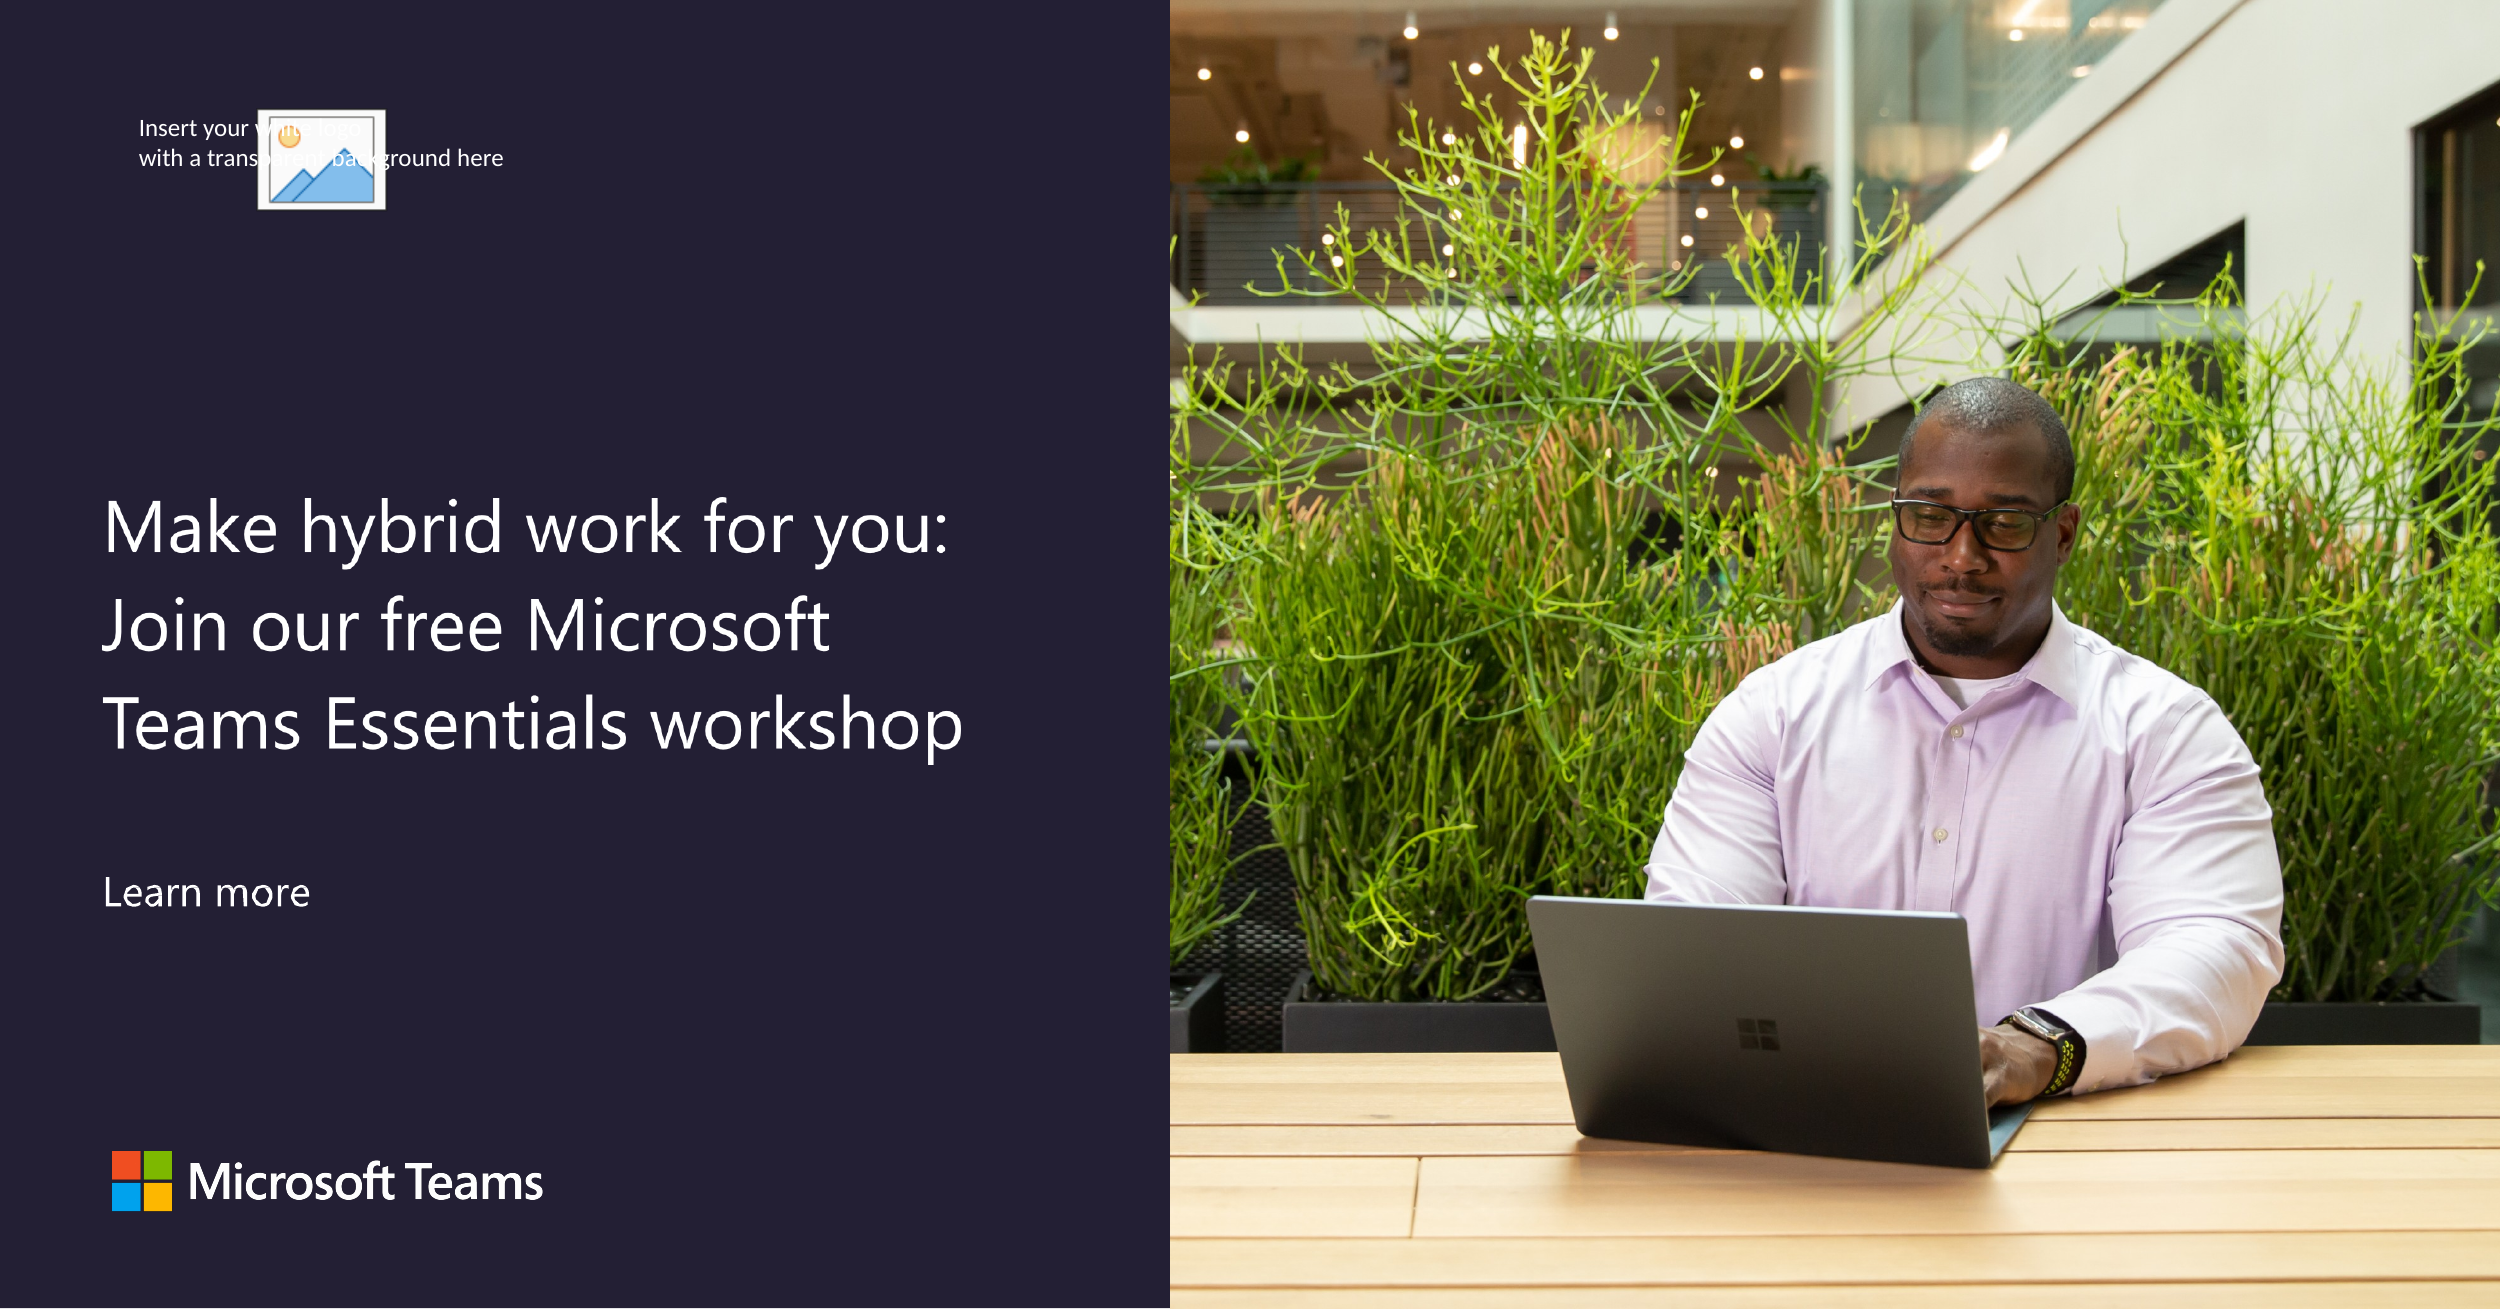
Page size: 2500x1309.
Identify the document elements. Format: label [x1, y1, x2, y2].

picture [105, 103, 538, 217]
picture [102, 497, 961, 765]
picture [50, 1091, 603, 1271]
picture [1170, 0, 2500, 1309]
